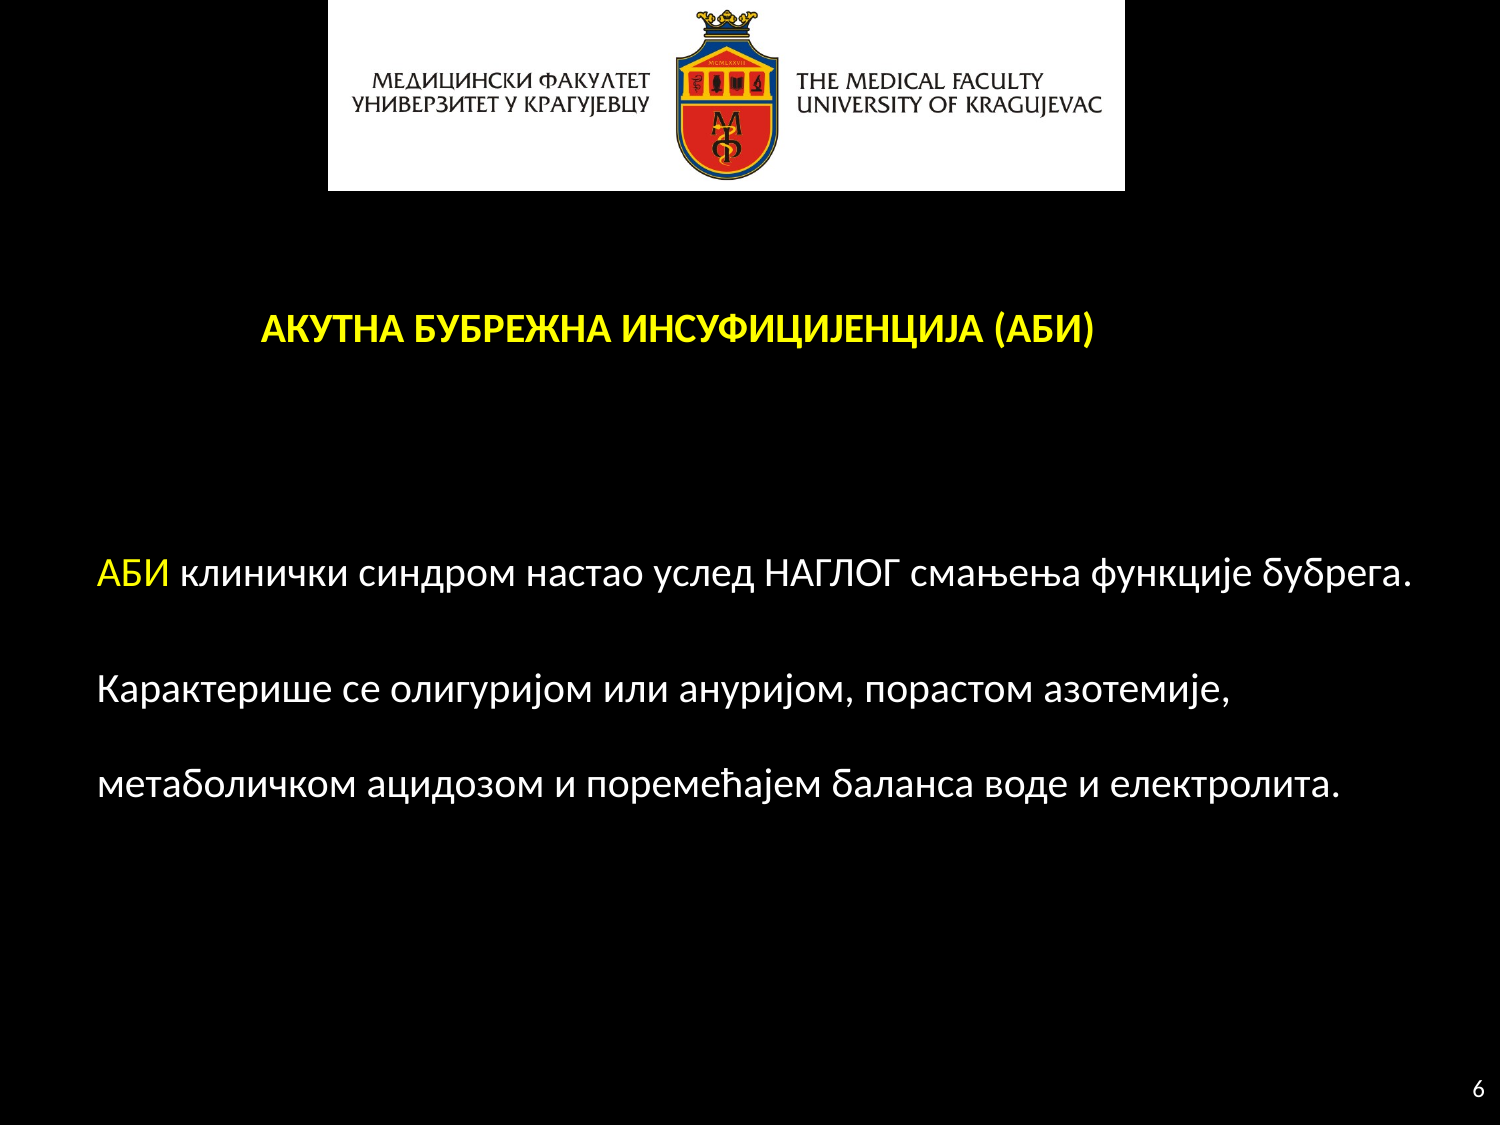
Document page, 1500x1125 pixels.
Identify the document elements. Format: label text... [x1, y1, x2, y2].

text_box АБИ клинички синдром настао услед НАГЛОГ смањења функције бубрега. Карактерише се олигуријом или ануријом, порастом азотемије, метаболичком ацидозом и поремећајем баланса воде и електролита. [82, 492, 1500, 813]
text_box АКУТНА БУБРЕЖНА ИНСУФИЦИЈЕНЦИЈА (АБИ) [246, 292, 1284, 358]
picture [328, 0, 1125, 191]
slide_number 6 [1187, 1050, 1500, 1125]
